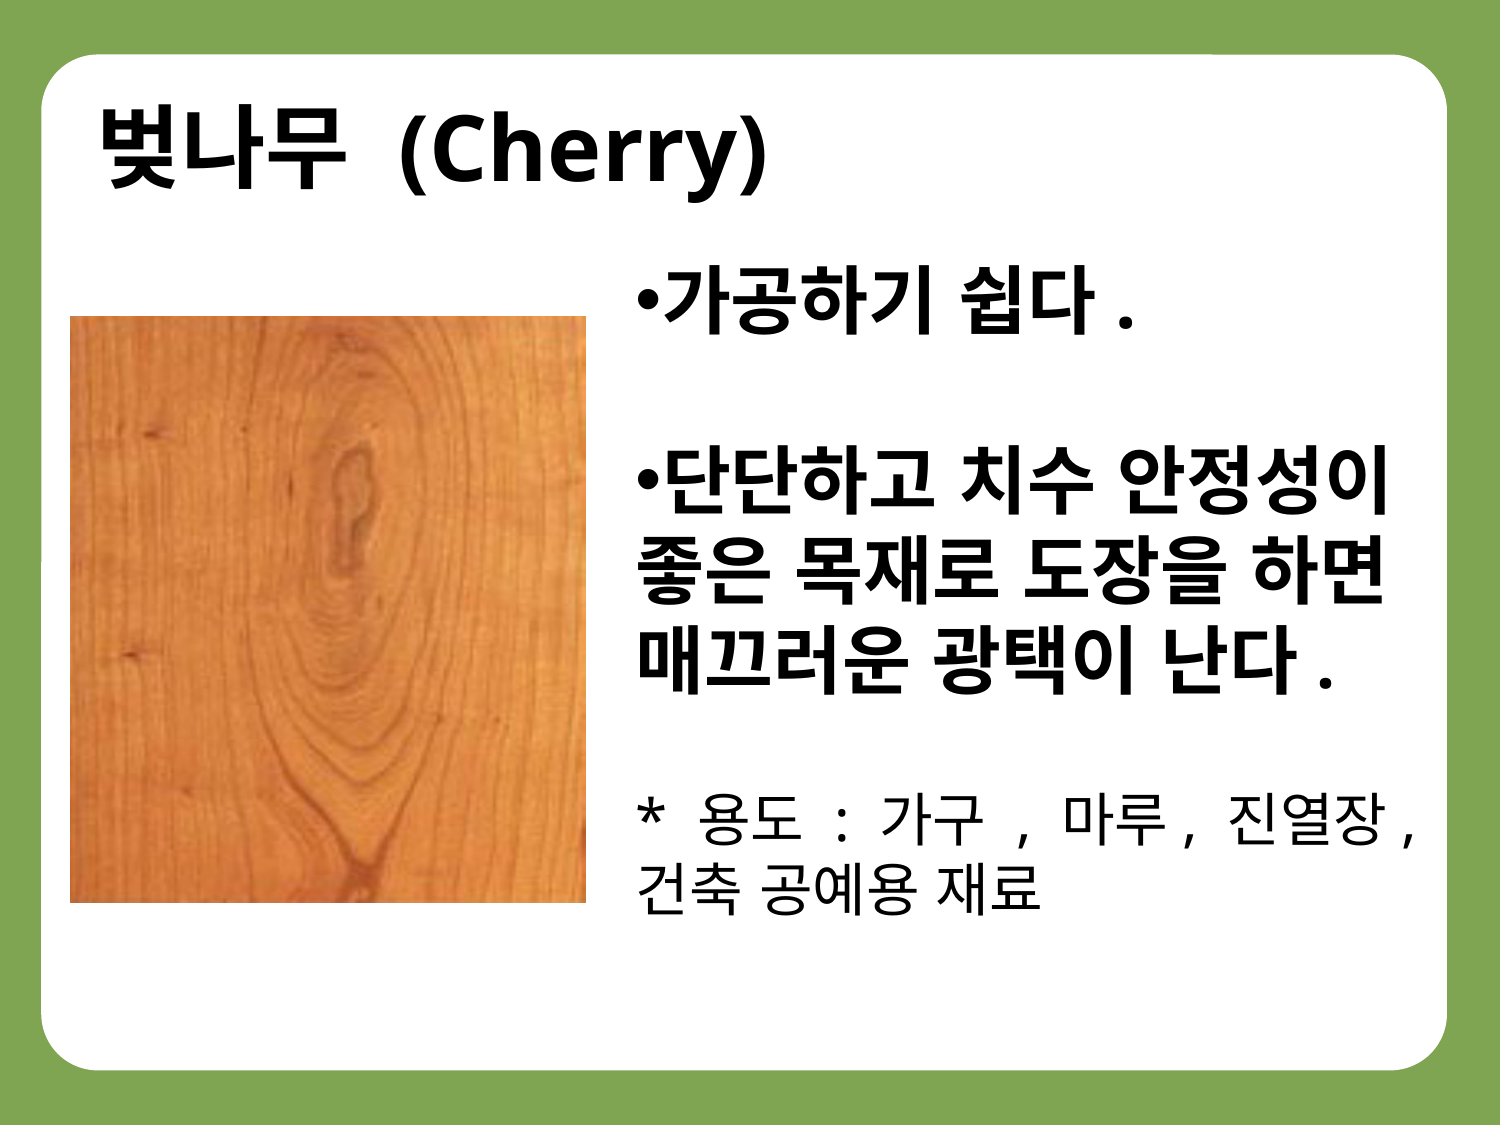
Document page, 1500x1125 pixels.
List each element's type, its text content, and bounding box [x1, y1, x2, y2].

text_box 가공하기 쉽다. 단단하고 치수 안정성이 좋은 목재로 도장을 하면 매끄러운 광택이 난다. * 용도 : 가구 , 마루, 진열장, 건축 공예용 재료 [621, 246, 1454, 931]
picture [70, 316, 587, 903]
text_box [39, 52, 1450, 1073]
text_box 벚나무 (Cherry) [82, 81, 1114, 207]
